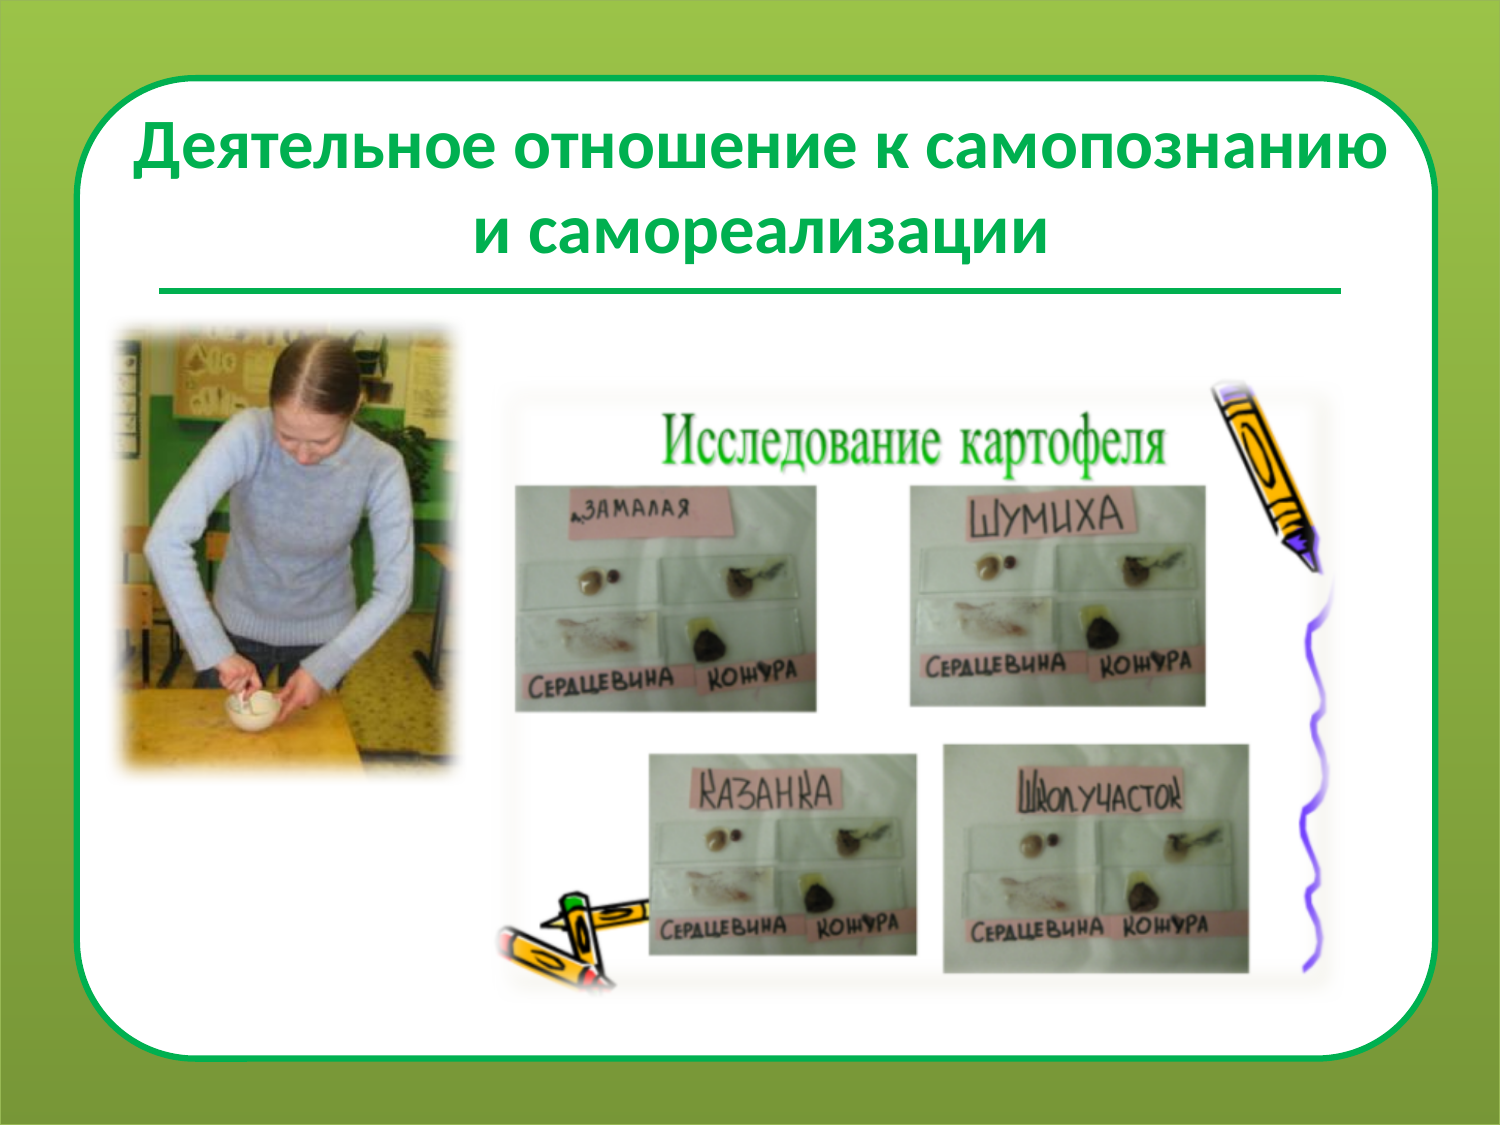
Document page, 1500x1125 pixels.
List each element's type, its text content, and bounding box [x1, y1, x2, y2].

text_box [141, 76, 1371, 89]
text_box Деятельное отношение к самопознанию и самореализации [100, 89, 1424, 275]
picture [104, 314, 468, 788]
picture [489, 375, 1342, 1001]
text_box [74, 122, 1438, 1061]
text_box [0, 0, 1500, 1125]
